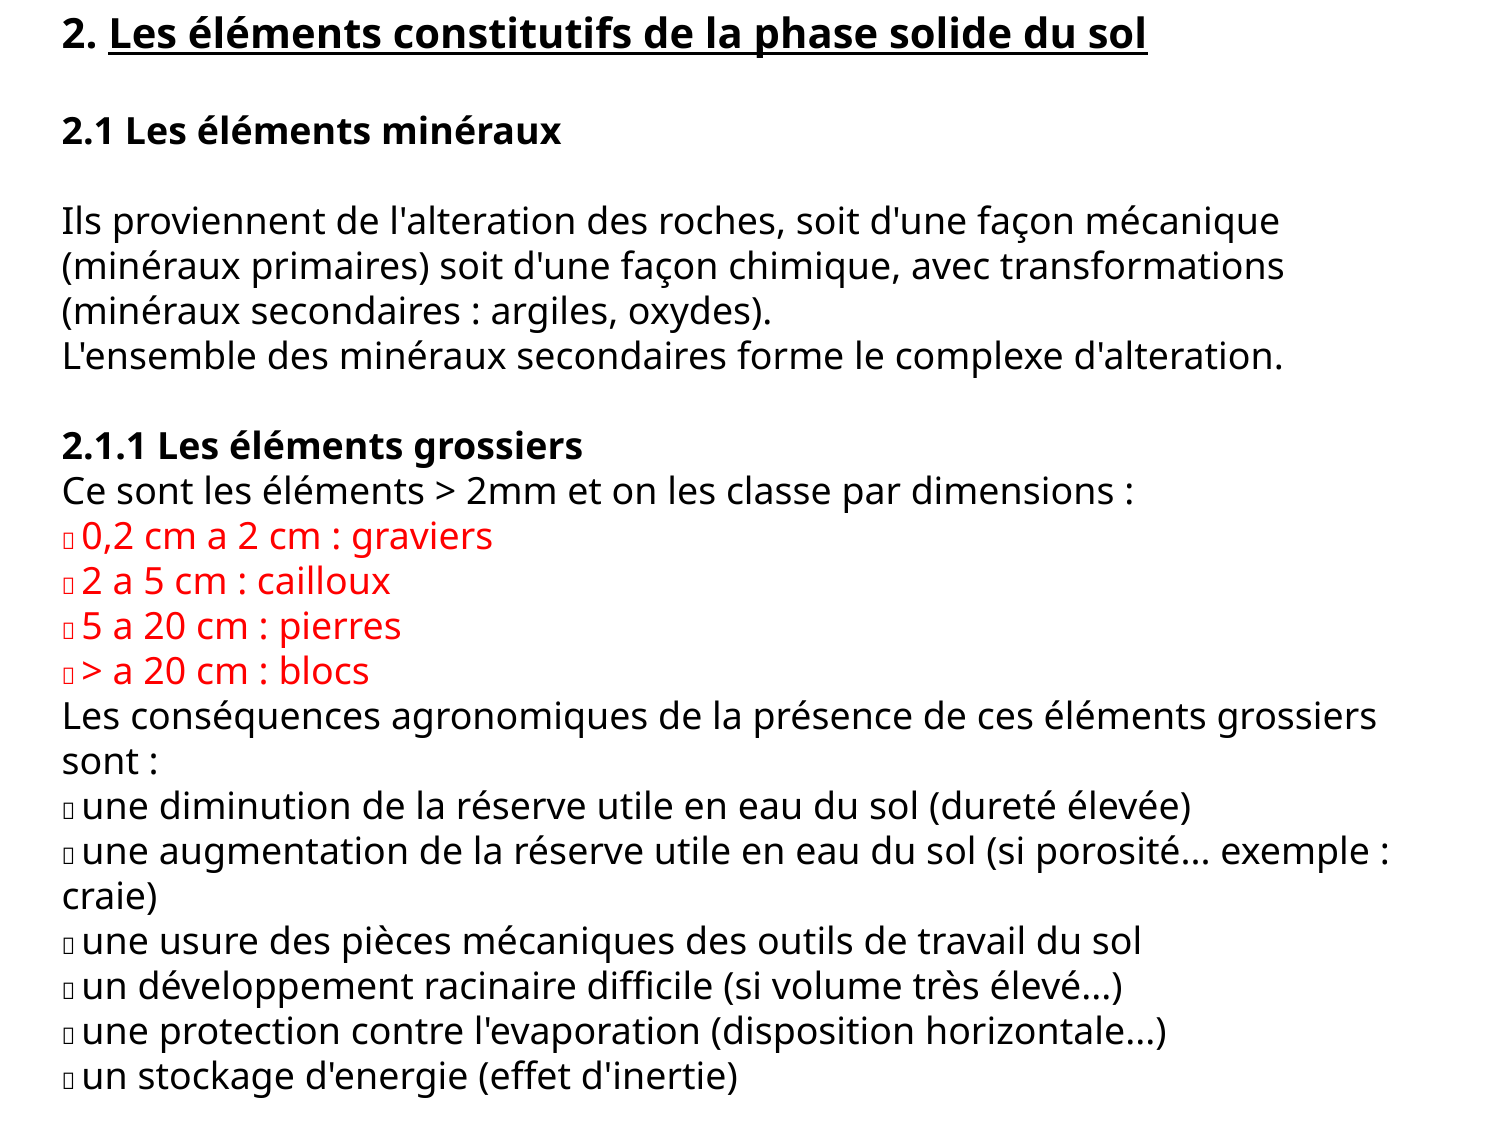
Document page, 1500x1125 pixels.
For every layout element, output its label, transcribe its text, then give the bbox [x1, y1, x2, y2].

text_box 2. Les éléments constitutifs de la phase solide du sol 2.1 Les éléments minéraux Ils proviennent de l'alteration des roches, soit d'une façon mécanique (minéraux primaires) soit d'une façon chimique, avec transformations (minéraux secondaires : argiles, oxydes). L'ensemble des minéraux secondaires forme le complexe d'alteration. 2.1.1 Les éléments grossiers Ce sont les éléments > 2mm et on les classe par dimensions :  0,2 cm a 2 cm : graviers  2 a 5 cm : cailloux  5 a 20 cm : pierres  > a 20 cm : blocs Les conséquences agronomiques de la présence de ces éléments grossiers sont :  une diminution de la réserve utile en eau du sol (dureté élevée)  une augmentation de la réserve utile en eau du sol (si porosité... exemple : craie)  une usure des pièces mécaniques des outils de travail du sol  un développement racinaire difficile (si volume très élevé...)  une protection contre l'evaporation (disposition horizontale...)  un stockage d'energie (effet d'inertie) [46, 0, 1454, 1105]
